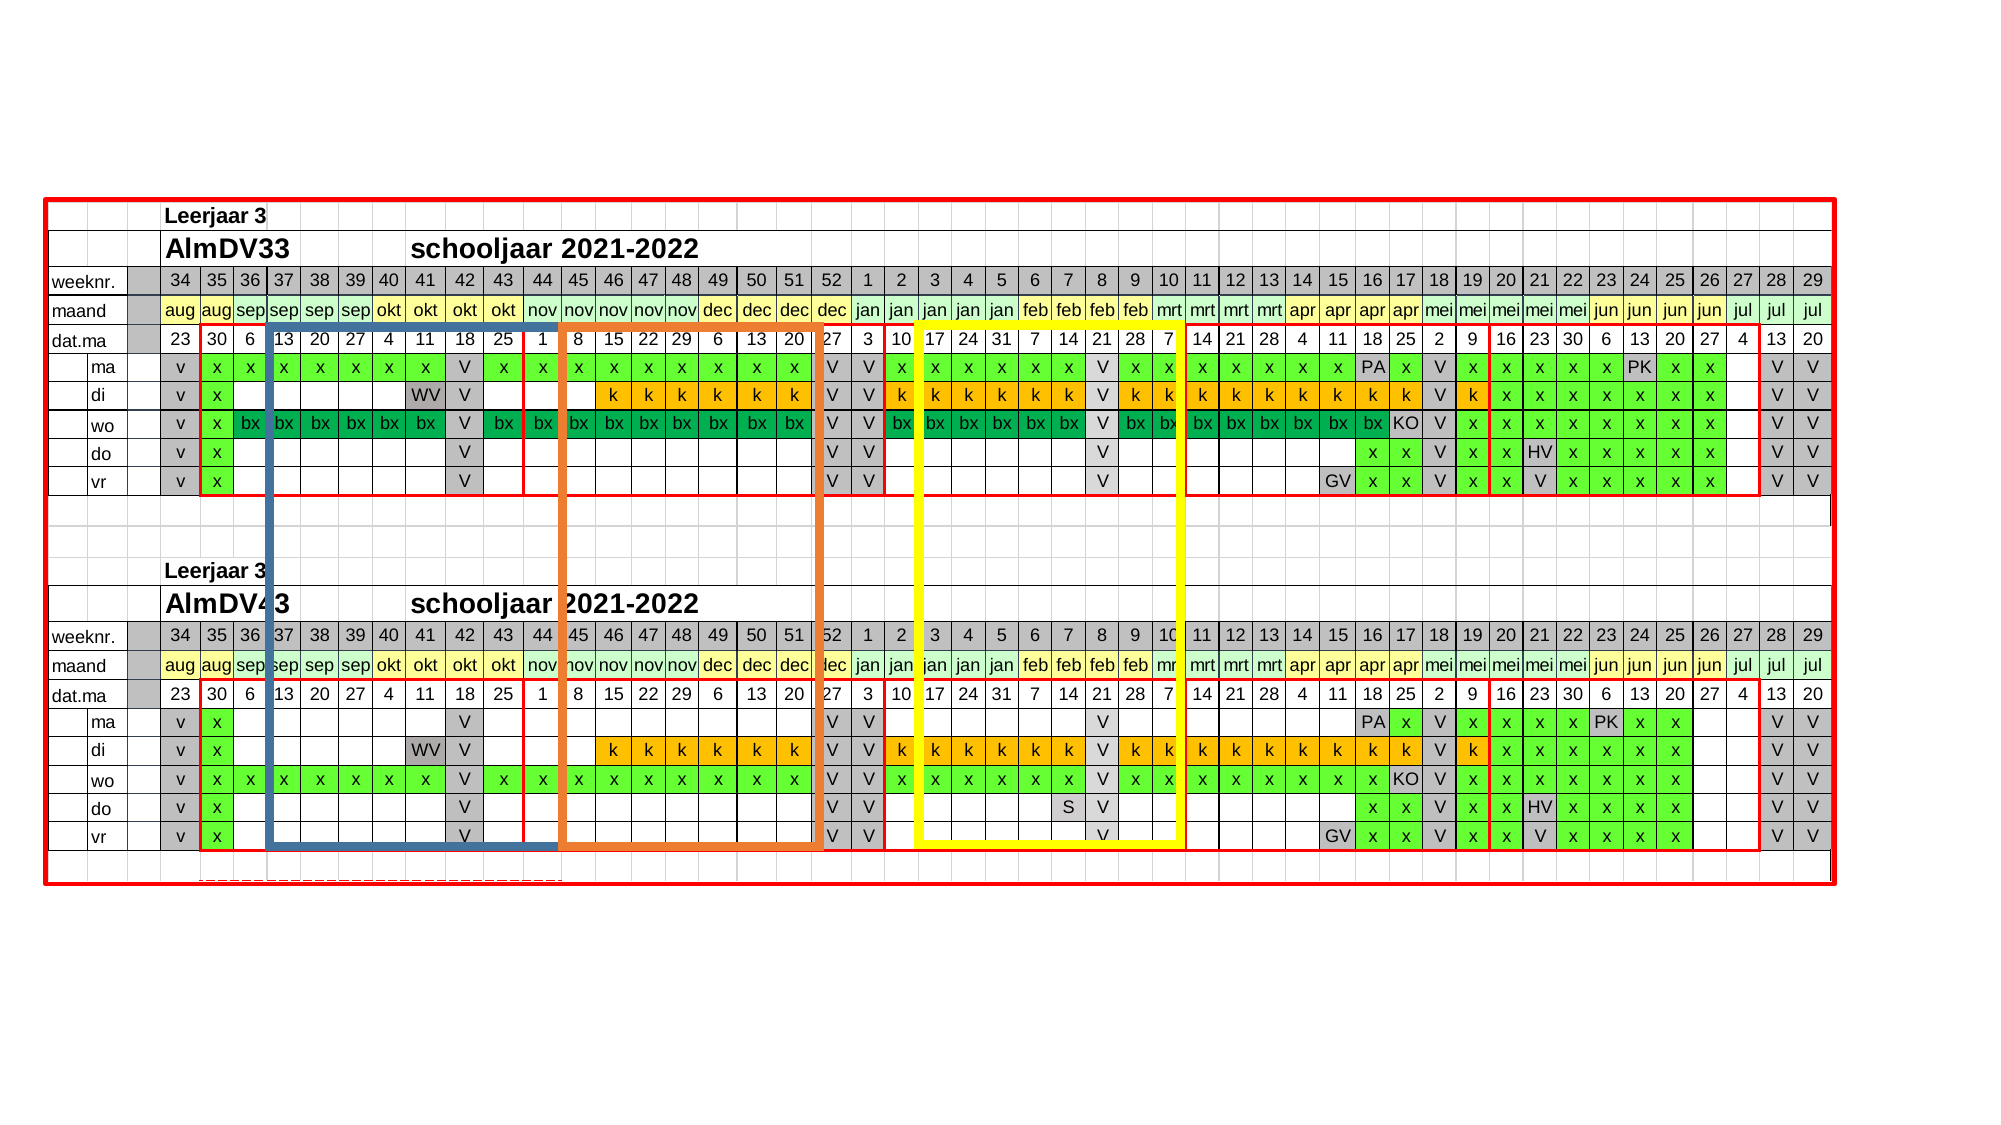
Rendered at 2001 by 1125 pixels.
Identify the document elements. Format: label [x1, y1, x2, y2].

picture [47, 201, 1833, 882]
